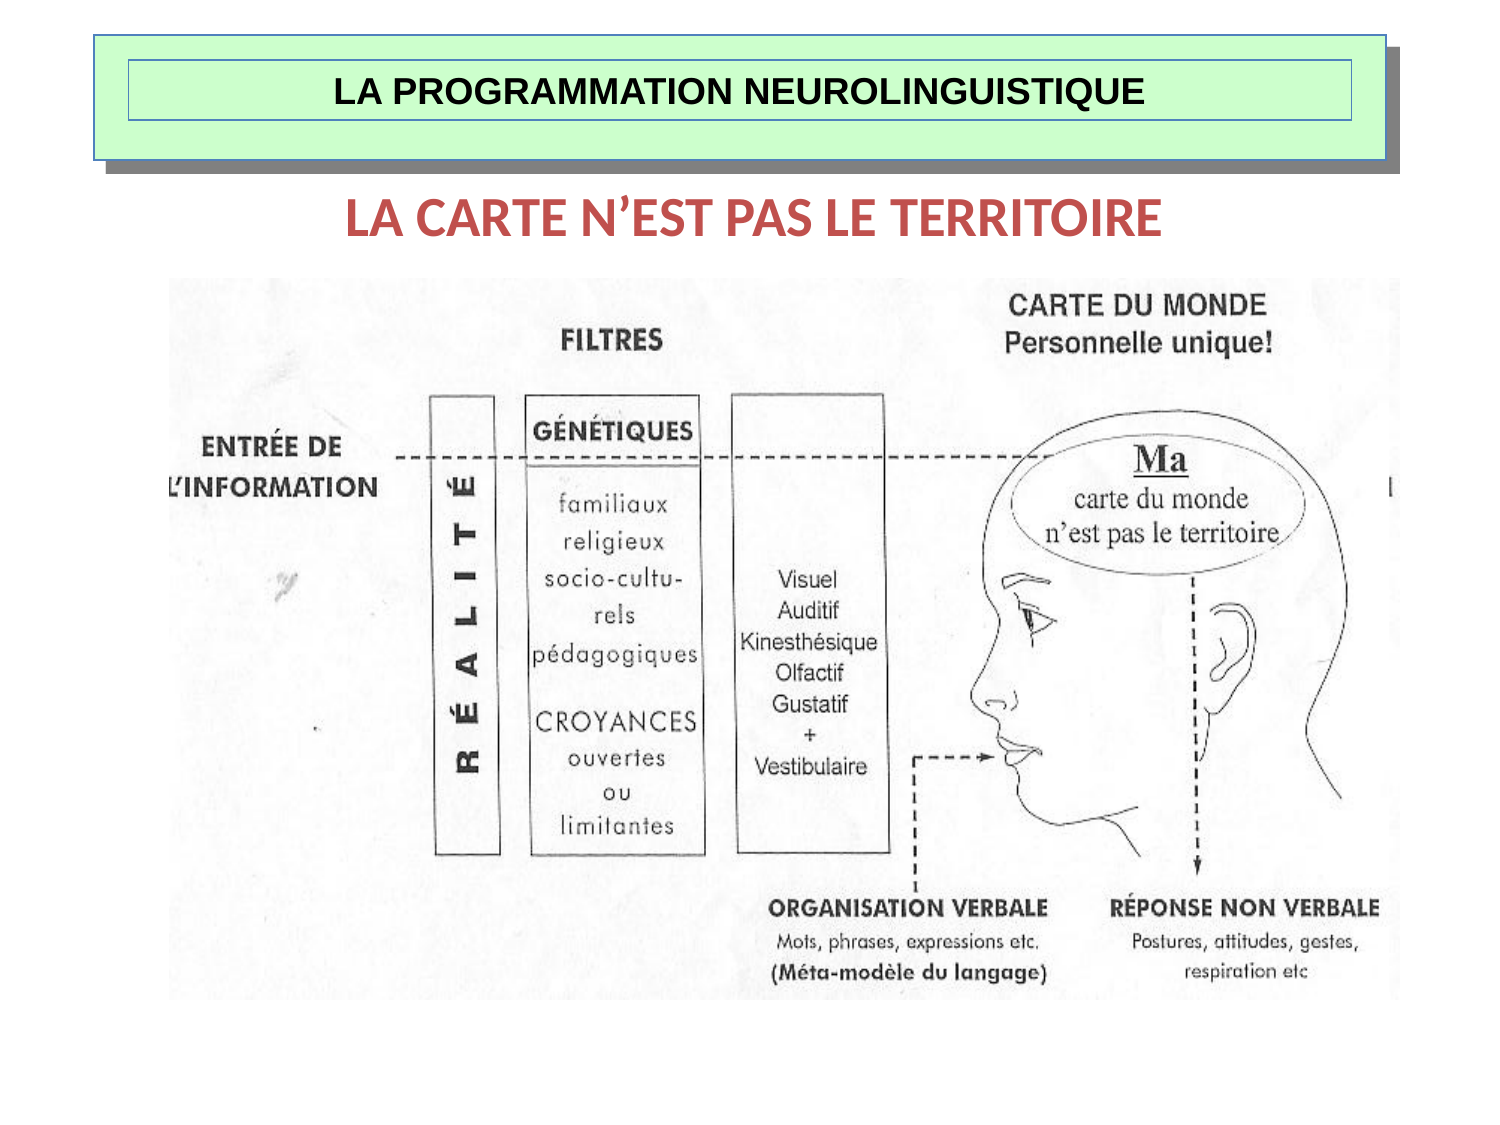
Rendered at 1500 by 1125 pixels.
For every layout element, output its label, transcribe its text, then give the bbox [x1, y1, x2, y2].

title LA CARTE N’EST PAS LE TERRITOIRE [116, 174, 1392, 256]
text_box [93, 34, 1387, 161]
picture [169, 278, 1400, 1000]
